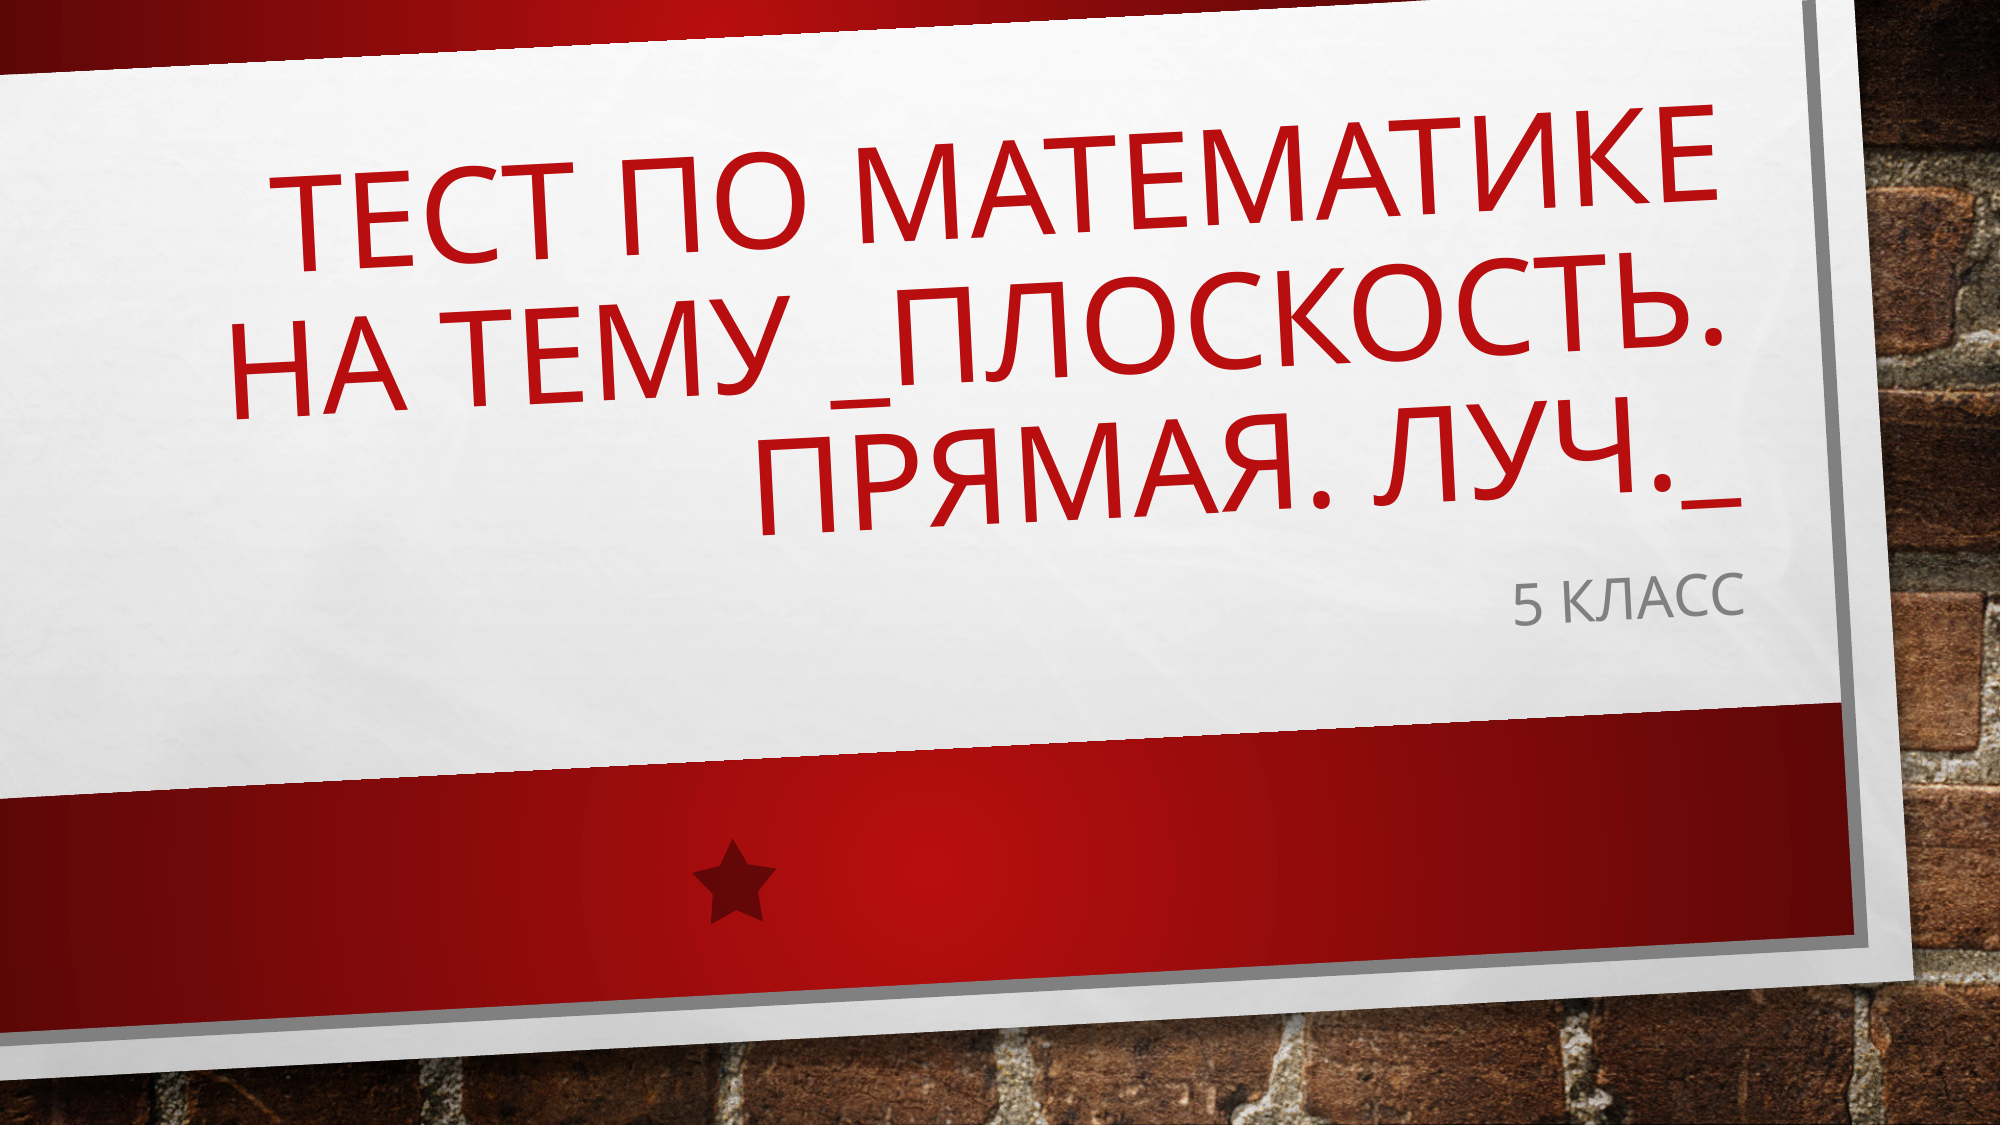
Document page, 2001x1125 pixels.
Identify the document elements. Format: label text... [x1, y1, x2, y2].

title Тест по математике на тему _Плоскость. Прямая. Луч._ [135, 67, 1758, 605]
picture [0, 0, 2000, 1125]
subtitle 5 класс [159, 533, 1763, 708]
